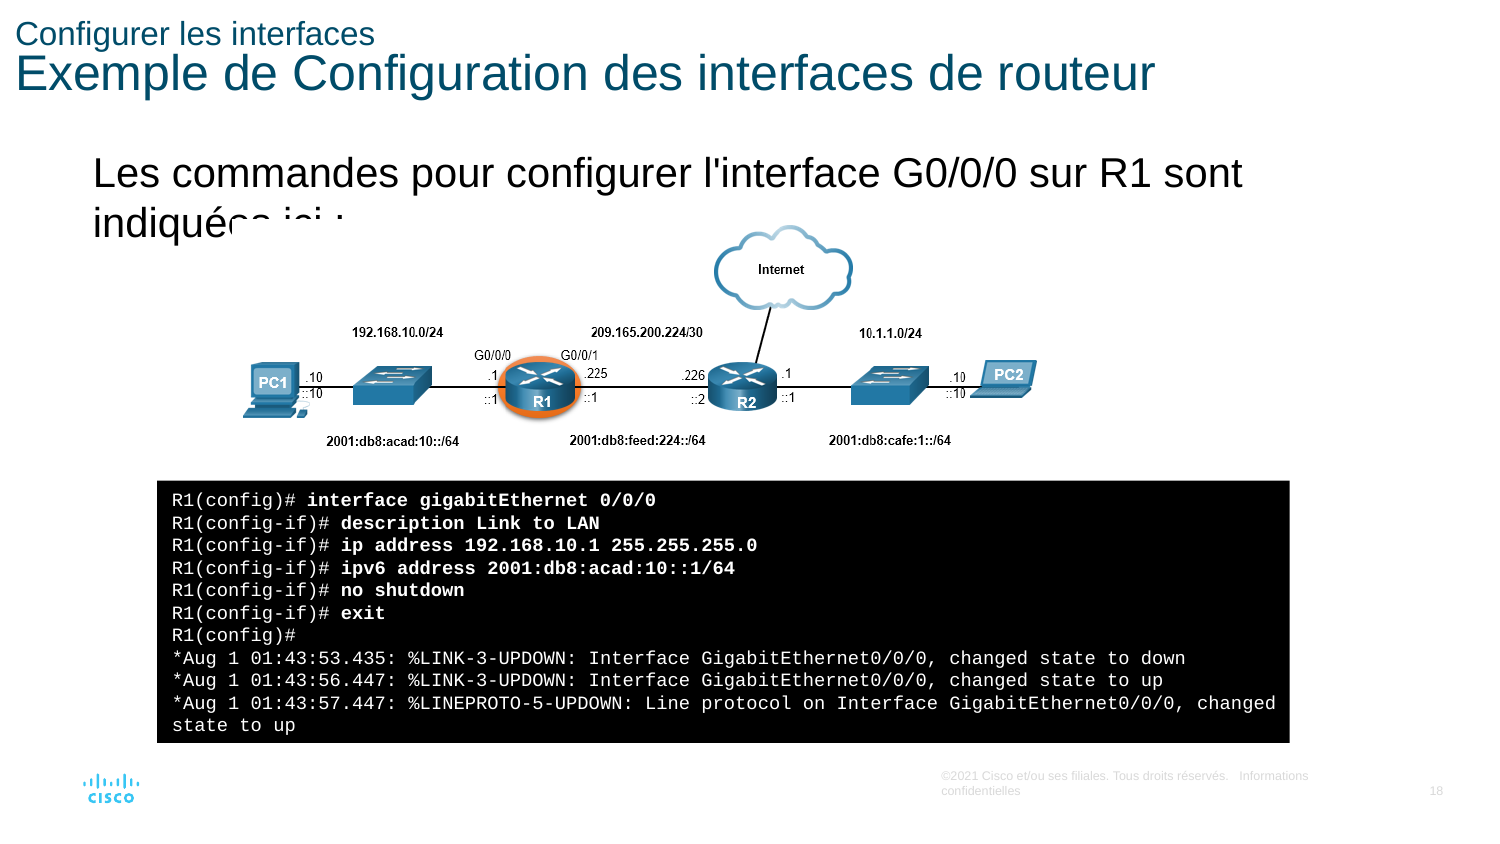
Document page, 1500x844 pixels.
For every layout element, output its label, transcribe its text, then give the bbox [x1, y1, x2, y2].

title Configurer les interfaces Exemple de Configuration des interfaces de routeur [0, 0, 1369, 121]
list Les commandes pour configurer l'interface G0/0/0 sur R1 sont indiquées ici : [77, 138, 1369, 206]
text_box R1(config)# interface gigabitEthernet 0/0/0 R1(config-if)# description Link to LAN R1(config-if)# ip address 192.168.10.1 255.255.255.0 R1(config-if)# ipv6 address 2001:db8:acad:10::1/64 R1(config-if)# no shutdown R1(config-if)# exit R1(config)# *Aug 1 01:43:53.435: %LINK-3-UPDOWN: Interface GigabitEthernet0/0/0, changed state to down *Aug 1 01:43:56.447: %LINK-3-UPDOWN: Interface GigabitEthernet0/0/0, changed state to up *Aug 1 01:43:57.447: %LINEPROTO-5-UPDOWN: Line protocol on Interface GigabitEthernet0/0/0, changed state to up [157, 480, 1290, 743]
picture [232, 219, 1054, 467]
